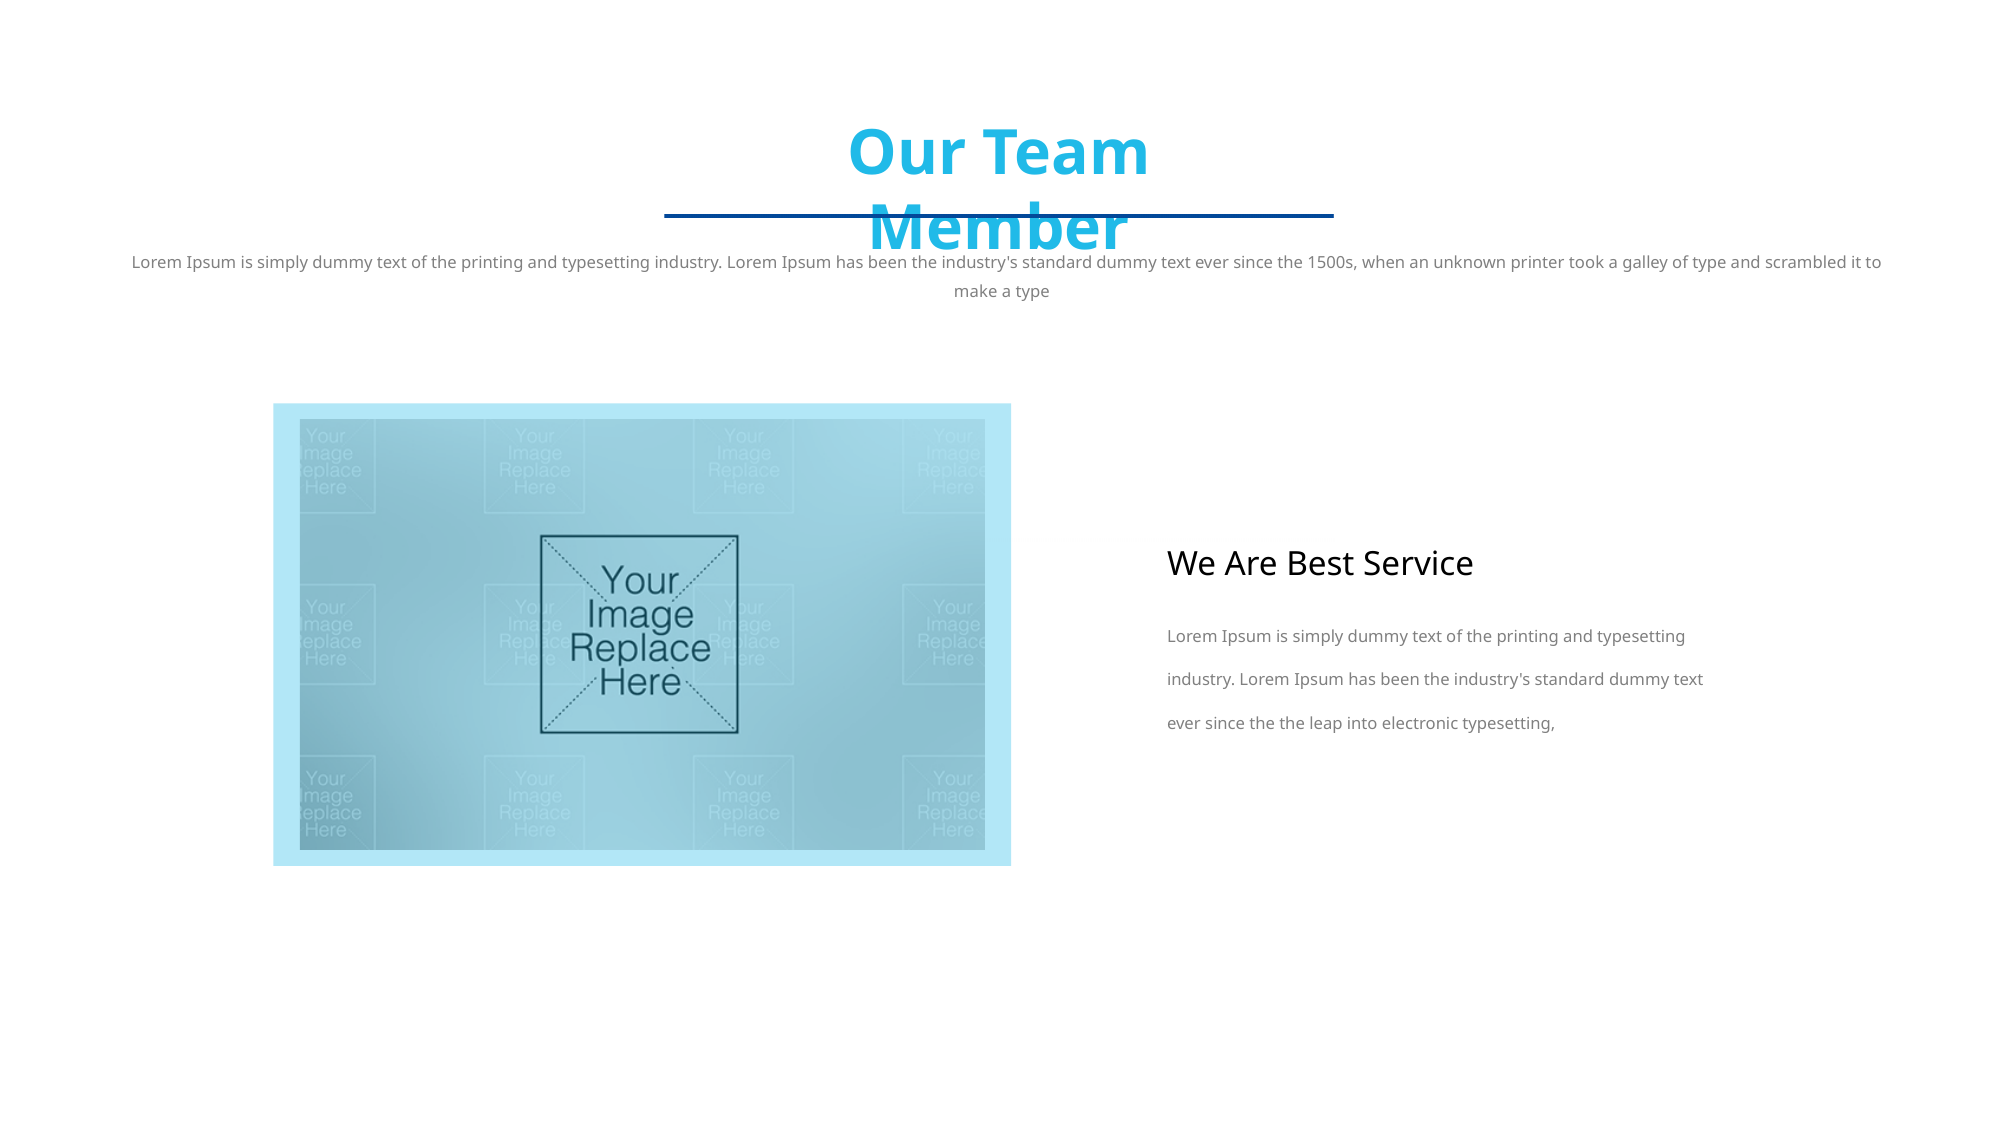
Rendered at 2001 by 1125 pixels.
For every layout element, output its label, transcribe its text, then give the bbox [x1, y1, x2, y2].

text_box Lorem Ipsum is simply dummy text of the printing and typesetting industry. Lorem Ipsum has been the industry's standard dummy text ever since the the leap into electronic typesetting, [1152, 594, 1744, 741]
text_box [272, 402, 1012, 867]
text_box Our Team Member [705, 218, 1293, 235]
picture [664, 214, 1334, 218]
text_box Our Team Member [705, 104, 1293, 214]
text_box We Are Best Service [1152, 534, 1501, 590]
text_box Lorem Ipsum is simply dummy text of the printing and typesetting industry. Lorem Ipsum has been the industry's standard dummy text ever since the 1500s, when an unknown printer took a galley of type and scrambled it to make a type [101, 235, 1916, 309]
picture [299, 419, 1335, 850]
